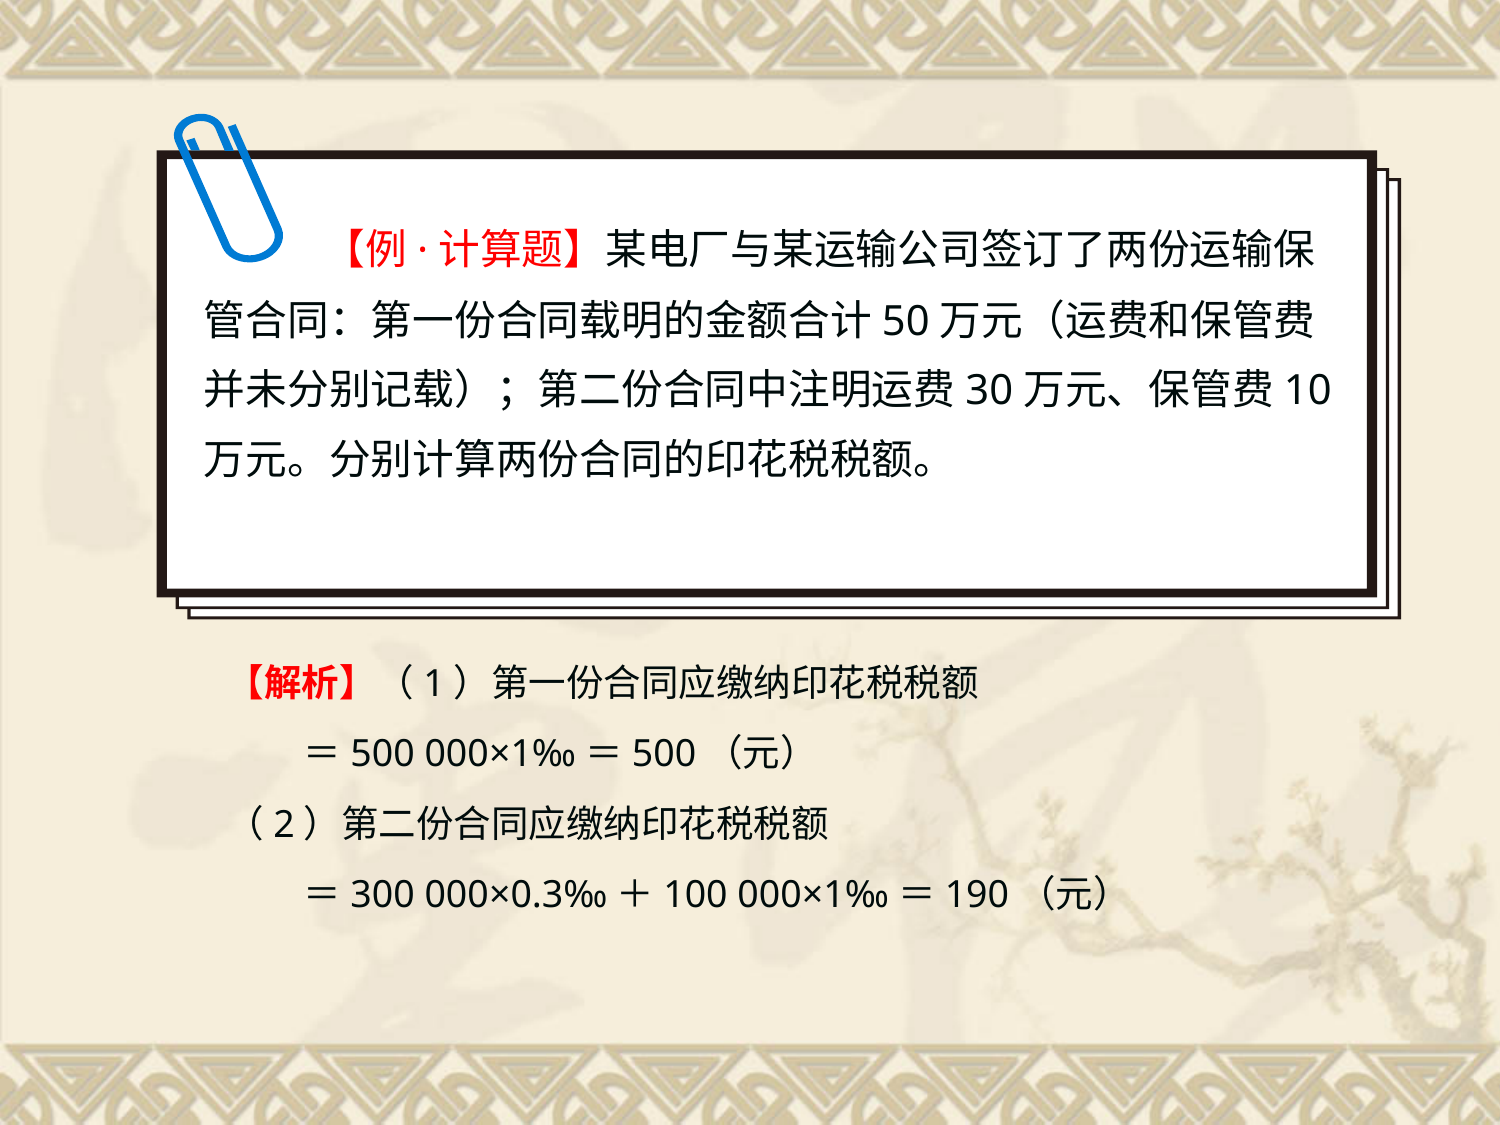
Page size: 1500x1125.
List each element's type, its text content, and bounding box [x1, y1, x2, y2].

text_box 【解析】（1）第一份合同应缴纳印花税税额 ＝500 000×1‰＝500（元） （2）第二份合同应缴纳印花税税额 ＝300 000×0.3‰＋100 000×1‰＝190（元） [135, 633, 1407, 860]
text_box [156, 113, 1403, 620]
picture [0, 0, 1500, 1125]
